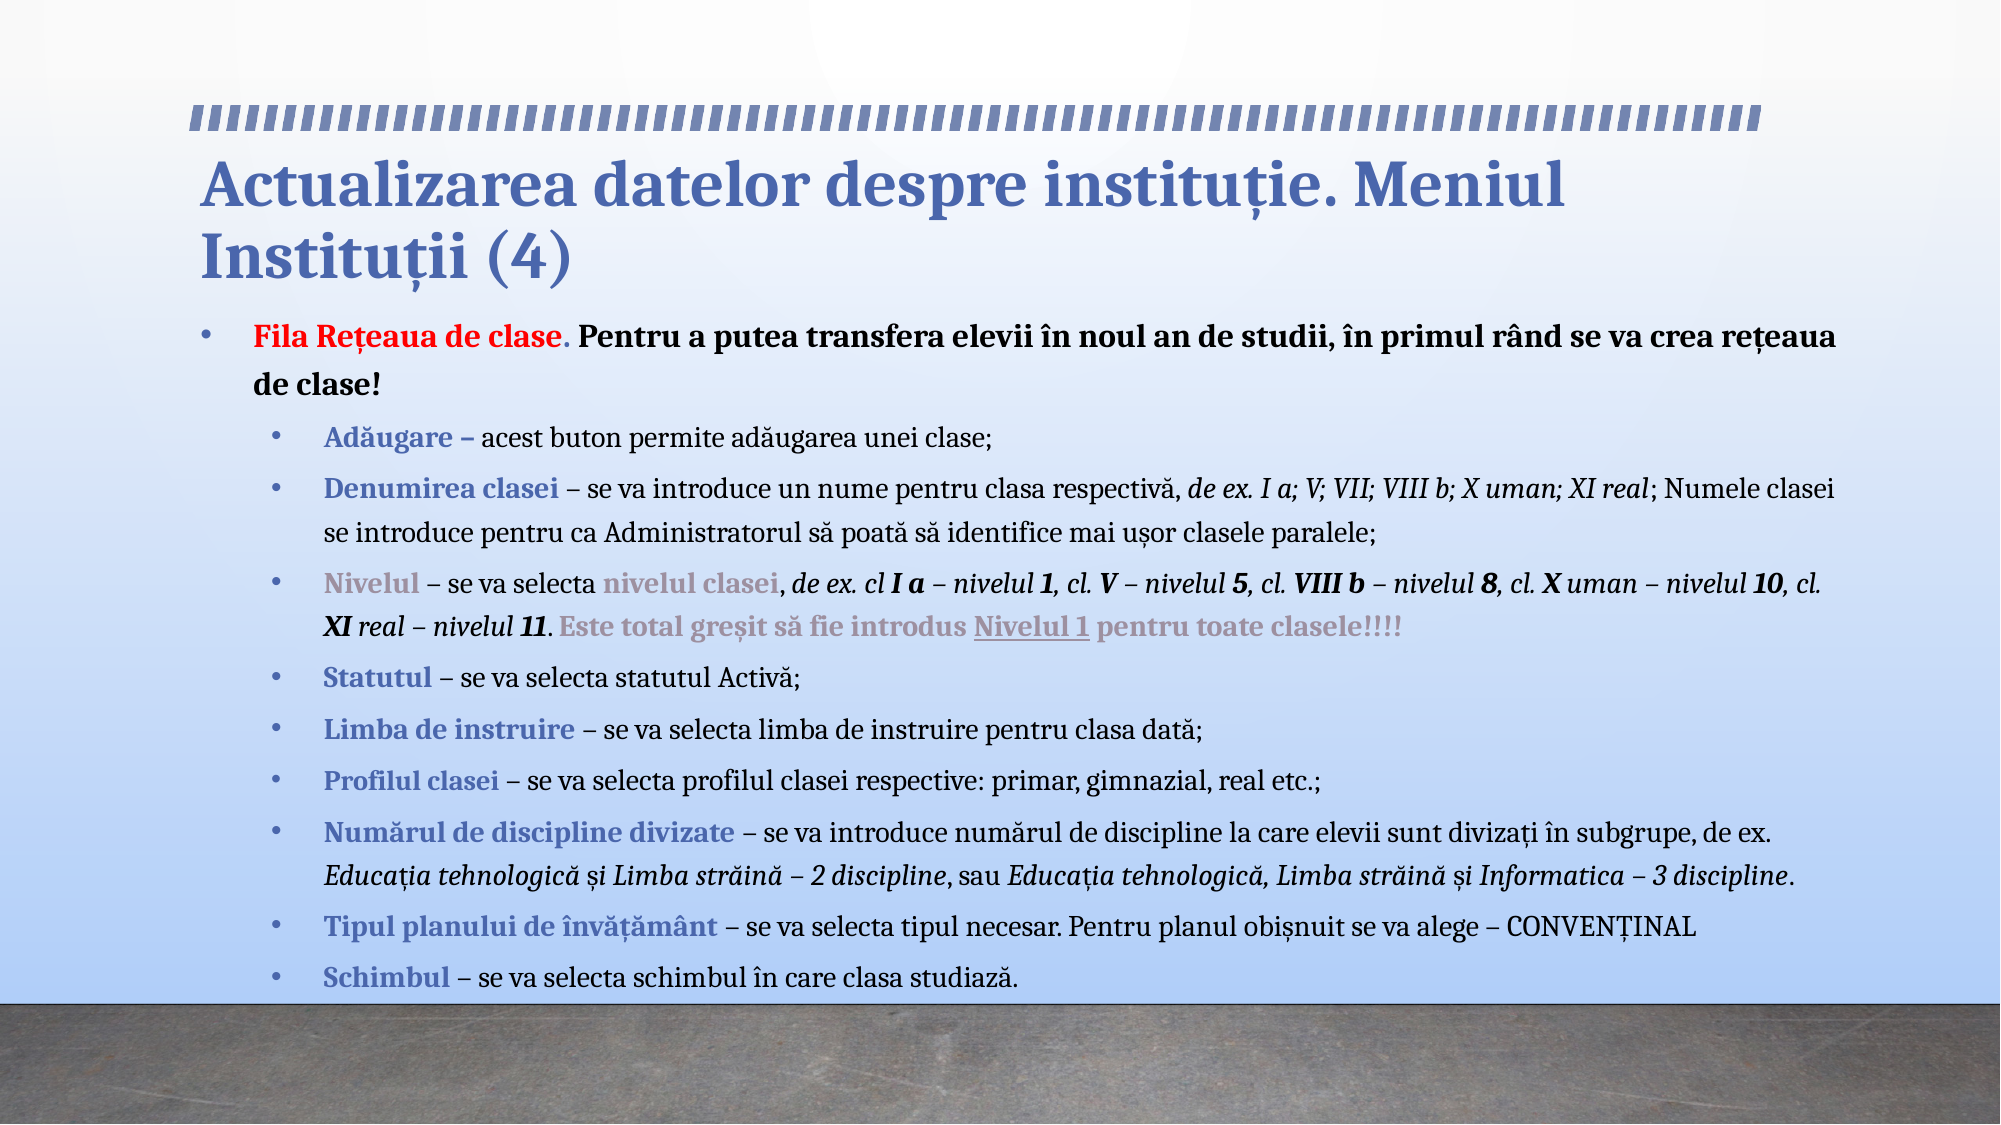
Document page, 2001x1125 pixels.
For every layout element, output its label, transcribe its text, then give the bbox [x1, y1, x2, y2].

picture [0, 1004, 2000, 1124]
list Fila Rețeaua de clase. Pentru a putea transfera elevii în noul an de studii, în primul rând se va crea rețeaua de clase! Adăugare – acest buton permite adăugarea unei clase; Denumirea clasei – se va introduce un nume pentru clasa respectivă, de ex. I a; V; VII; VIII b; X uman; XI real; Numele clasei se introduce pentru ca Administratorul să poată să identifice mai ușor clasele paralele; Nivelul – se va selecta nivelul clasei, de ex. cl I a – nivelul 1, cl. V – nivelul 5, cl. VIII b – nivelul 8, cl. X uman – nivelul 10, cl. XI real – nivelul 11. Este total greșit să fie introdus Nivelul 1 pentru toate clasele!!!! Statutul – se va selecta statutul Activă; Limba de instruire – se va selecta limba de instruire pentru clasa dată; Profilul clasei – se va selecta profilul clasei respective: primar, gimnazial, real etc.; Numărul de discipline divizate – se va introduce numărul de discipline la care elevii sunt divizați în subgrupe, de ex. Educația tehnologică și Limba străină – 2 discipline, sau Educația tehnologică, Limba străină și Informatica – 3 discipline. Tipul planului de învățământ – se va selecta tipul necesar. Pentru planul obișnuit se va alege – CONVENȚINAL Schimbul – se va selecta schimbul în care clasa studiază. [185, 298, 1854, 1008]
title Actualizarea datelor despre instituție. Meniul Instituții (4) [185, 141, 1761, 298]
